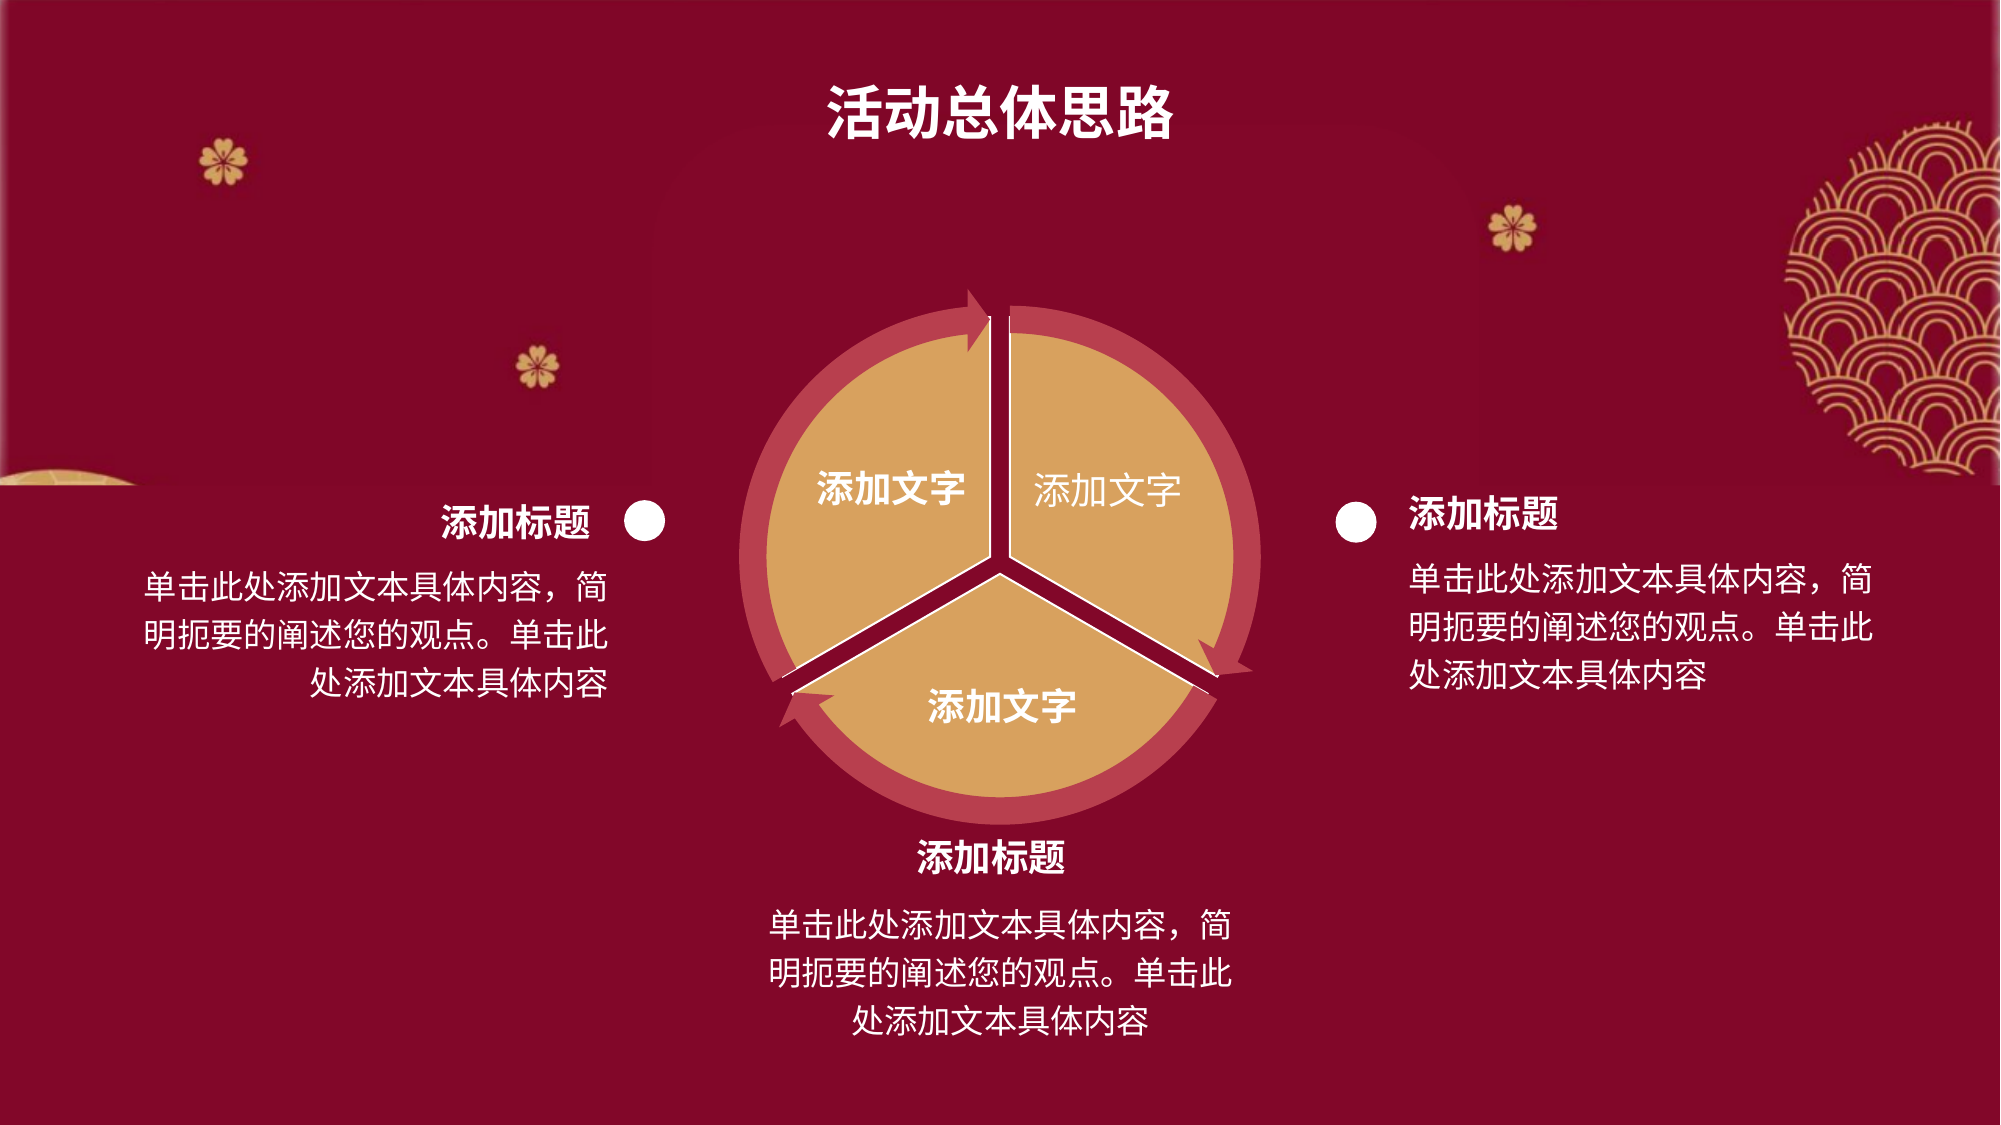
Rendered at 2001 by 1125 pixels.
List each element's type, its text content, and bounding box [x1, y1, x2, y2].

text_box 活动总体思路 [810, 68, 1190, 154]
text_box 单击此处添加文本具体内容，简明扼要的阐述您的观点。单击此处添加文本具体内容 [127, 550, 624, 710]
text_box 单击此处添加文本具体内容，简明扼要的阐述您的观点。单击此处添加文本具体内容 [1394, 542, 1892, 702]
text_box 添加标题 [388, 492, 606, 552]
text_box 添加文字 [1008, 316, 1233, 678]
text_box 添加文字 [791, 572, 1209, 797]
picture [0, 0, 2000, 485]
text_box 单击此处添加文本具体内容，简明扼要的阐述您的观点。单击此处添加文本具体内容 [752, 888, 1250, 1048]
text_box [739, 288, 991, 683]
text_box [1334, 500, 1378, 544]
text_box [623, 499, 667, 543]
text_box 添加标题 [901, 827, 1119, 887]
text_box [1009, 305, 1261, 676]
text_box [779, 685, 1218, 825]
text_box 添加文字 [767, 316, 992, 678]
text_box 添加标题 [1394, 482, 1612, 542]
